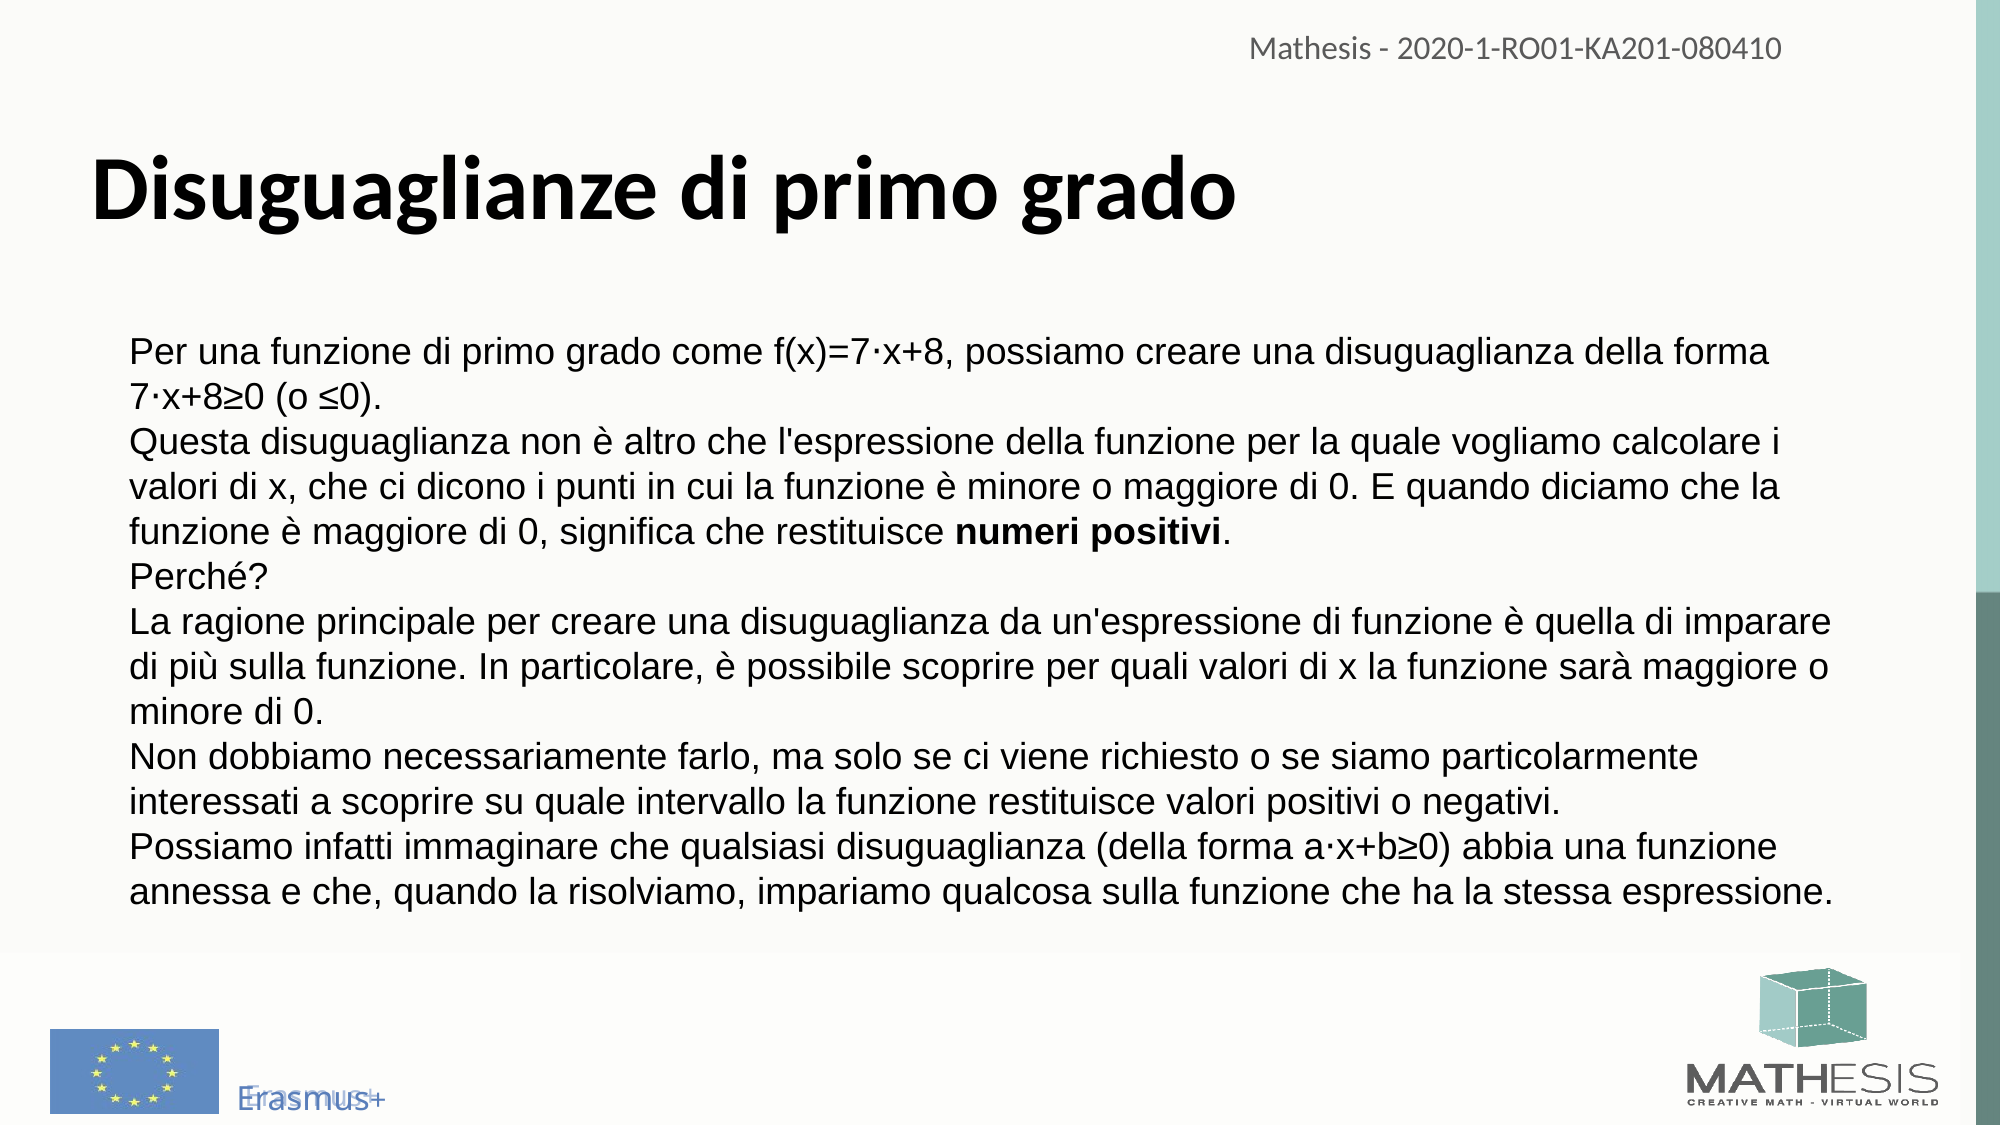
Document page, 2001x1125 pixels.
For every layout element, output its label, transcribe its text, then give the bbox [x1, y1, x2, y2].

title Disuguaglianze di primo grado [76, 121, 1777, 363]
text_box Δ>0 [1976, 0, 2000, 1125]
text_box Δ>0 [50, 1029, 219, 1114]
text_box Δ>0 [1664, 928, 1961, 1125]
subtitle Per una funzione di primo grado come f(x)=7⋅x+8, possiamo creare una disuguaglianza della forma 7⋅x+8≥0 (o ≤0). Questa disuguaglianza non è altro che l'espressione della funzione per la quale vogliamo calcolare i valori di x, che ci dicono i punti in cui la funzione è minore o maggiore di 0. E quando diciamo che la funzione è maggiore di 0, significa che restituisce numeri positivi. Perché? La ragione principale per creare una disuguaglianza da un'espressione di funzione è quella di imparare di più sulla funzione. In particolare, è possibile scoprire per quali valori di x la funzione sarà maggiore o minore di 0. Non dobbiamo necessariamente farlo, ma solo se ci viene richiesto o se siamo particolarmente interessati a scoprire su quale intervallo la funzione restituisce valori positivi o negativi. Possiamo infatti immaginare che qualsiasi disuguaglianza (della forma a⋅x+b≥0) abbia una funzione annessa e che, quando la risolviamo, impariamo qualcosa sulla funzione che ha la stessa espressione. [114, 319, 1862, 607]
